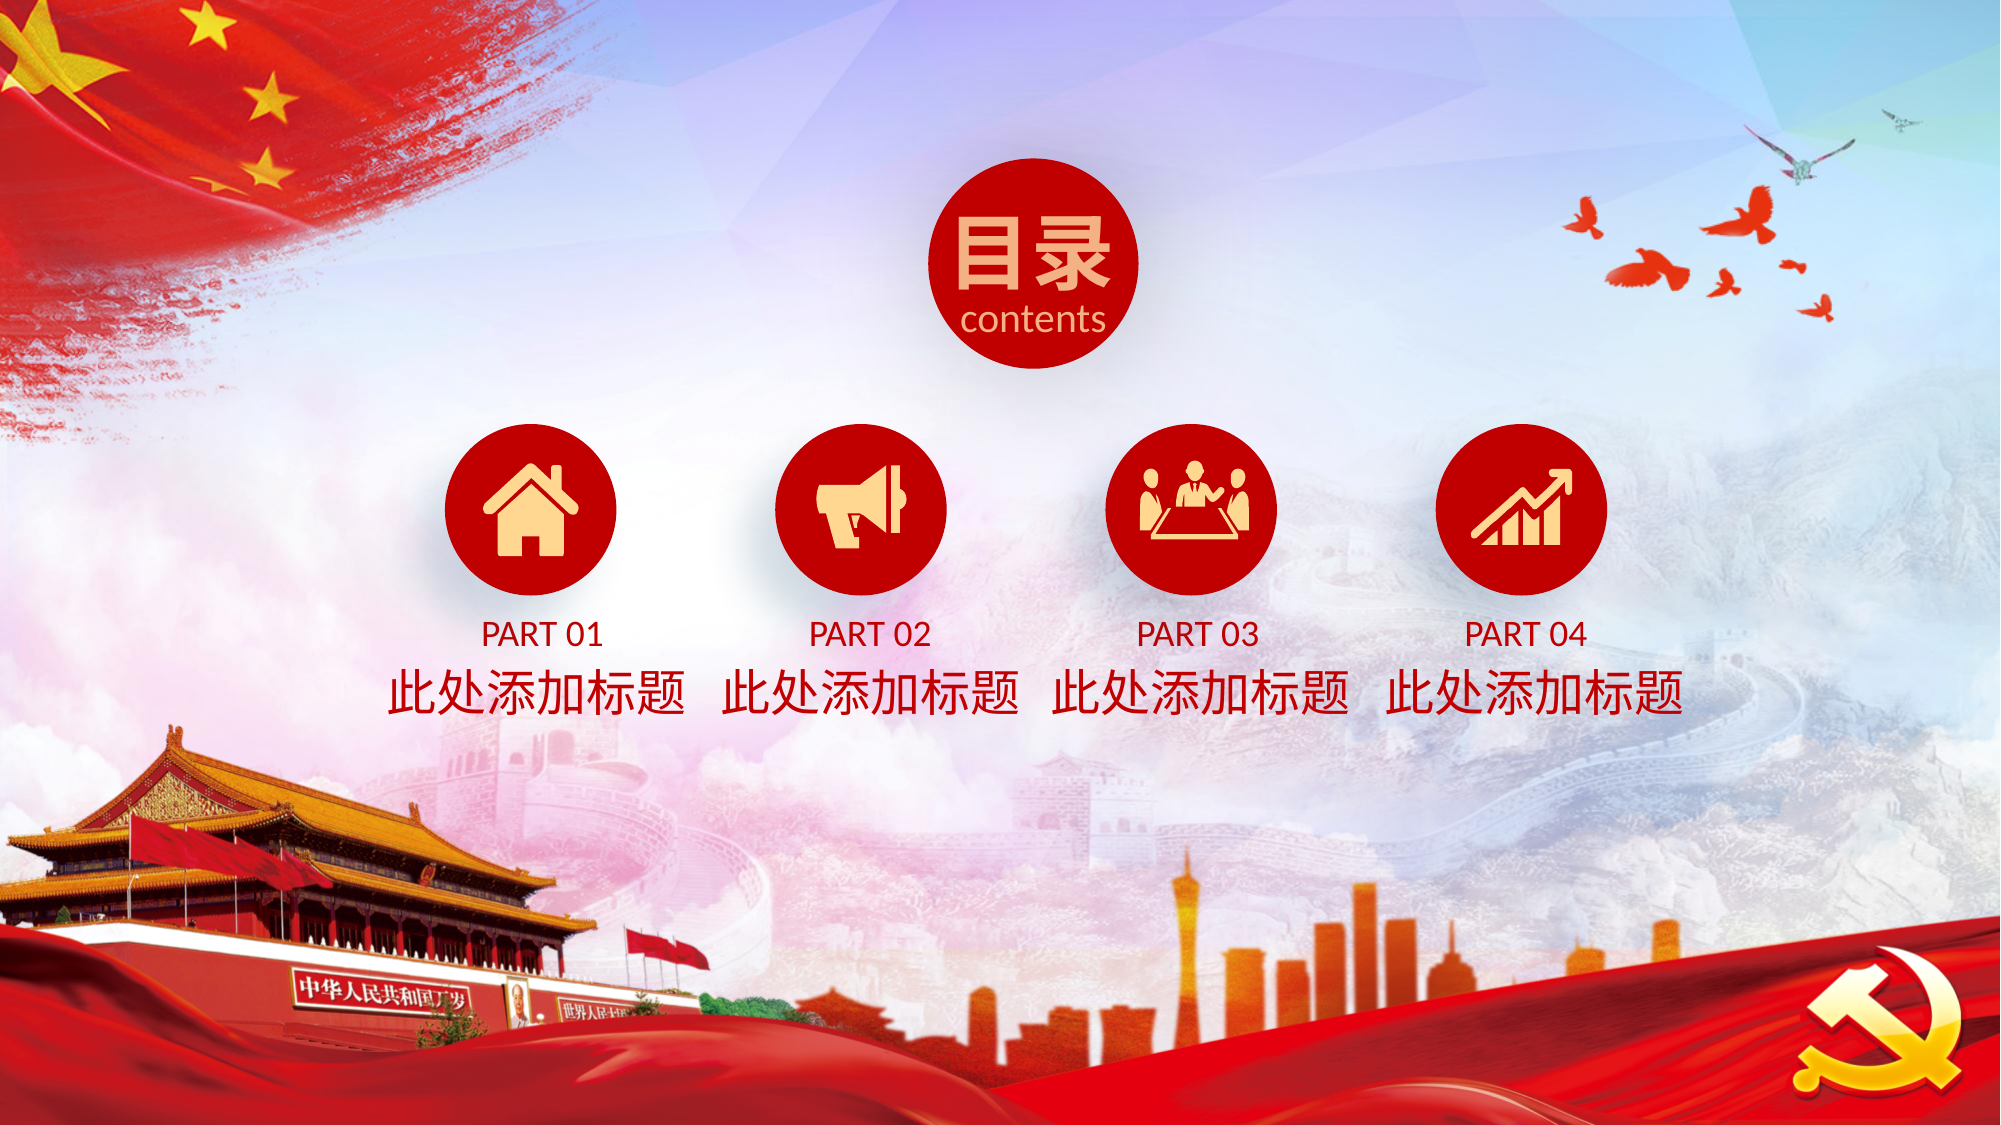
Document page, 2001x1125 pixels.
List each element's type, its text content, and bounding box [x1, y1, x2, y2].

text_box PART 02 [793, 601, 947, 654]
text_box PART 04 [1449, 601, 1603, 654]
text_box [928, 158, 1139, 369]
text_box PART 03 [1121, 601, 1275, 654]
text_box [1105, 423, 1277, 596]
text_box 此处添加标题 [1369, 654, 1700, 696]
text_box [775, 423, 947, 596]
text_box 此处添加标题 [371, 654, 702, 696]
picture [0, 0, 2001, 1125]
text_box 此处添加标题 [705, 654, 1035, 696]
text_box 此处添加标题 [1035, 654, 1366, 696]
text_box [1435, 423, 1608, 596]
text_box PART 01 [466, 601, 619, 654]
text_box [444, 423, 617, 596]
